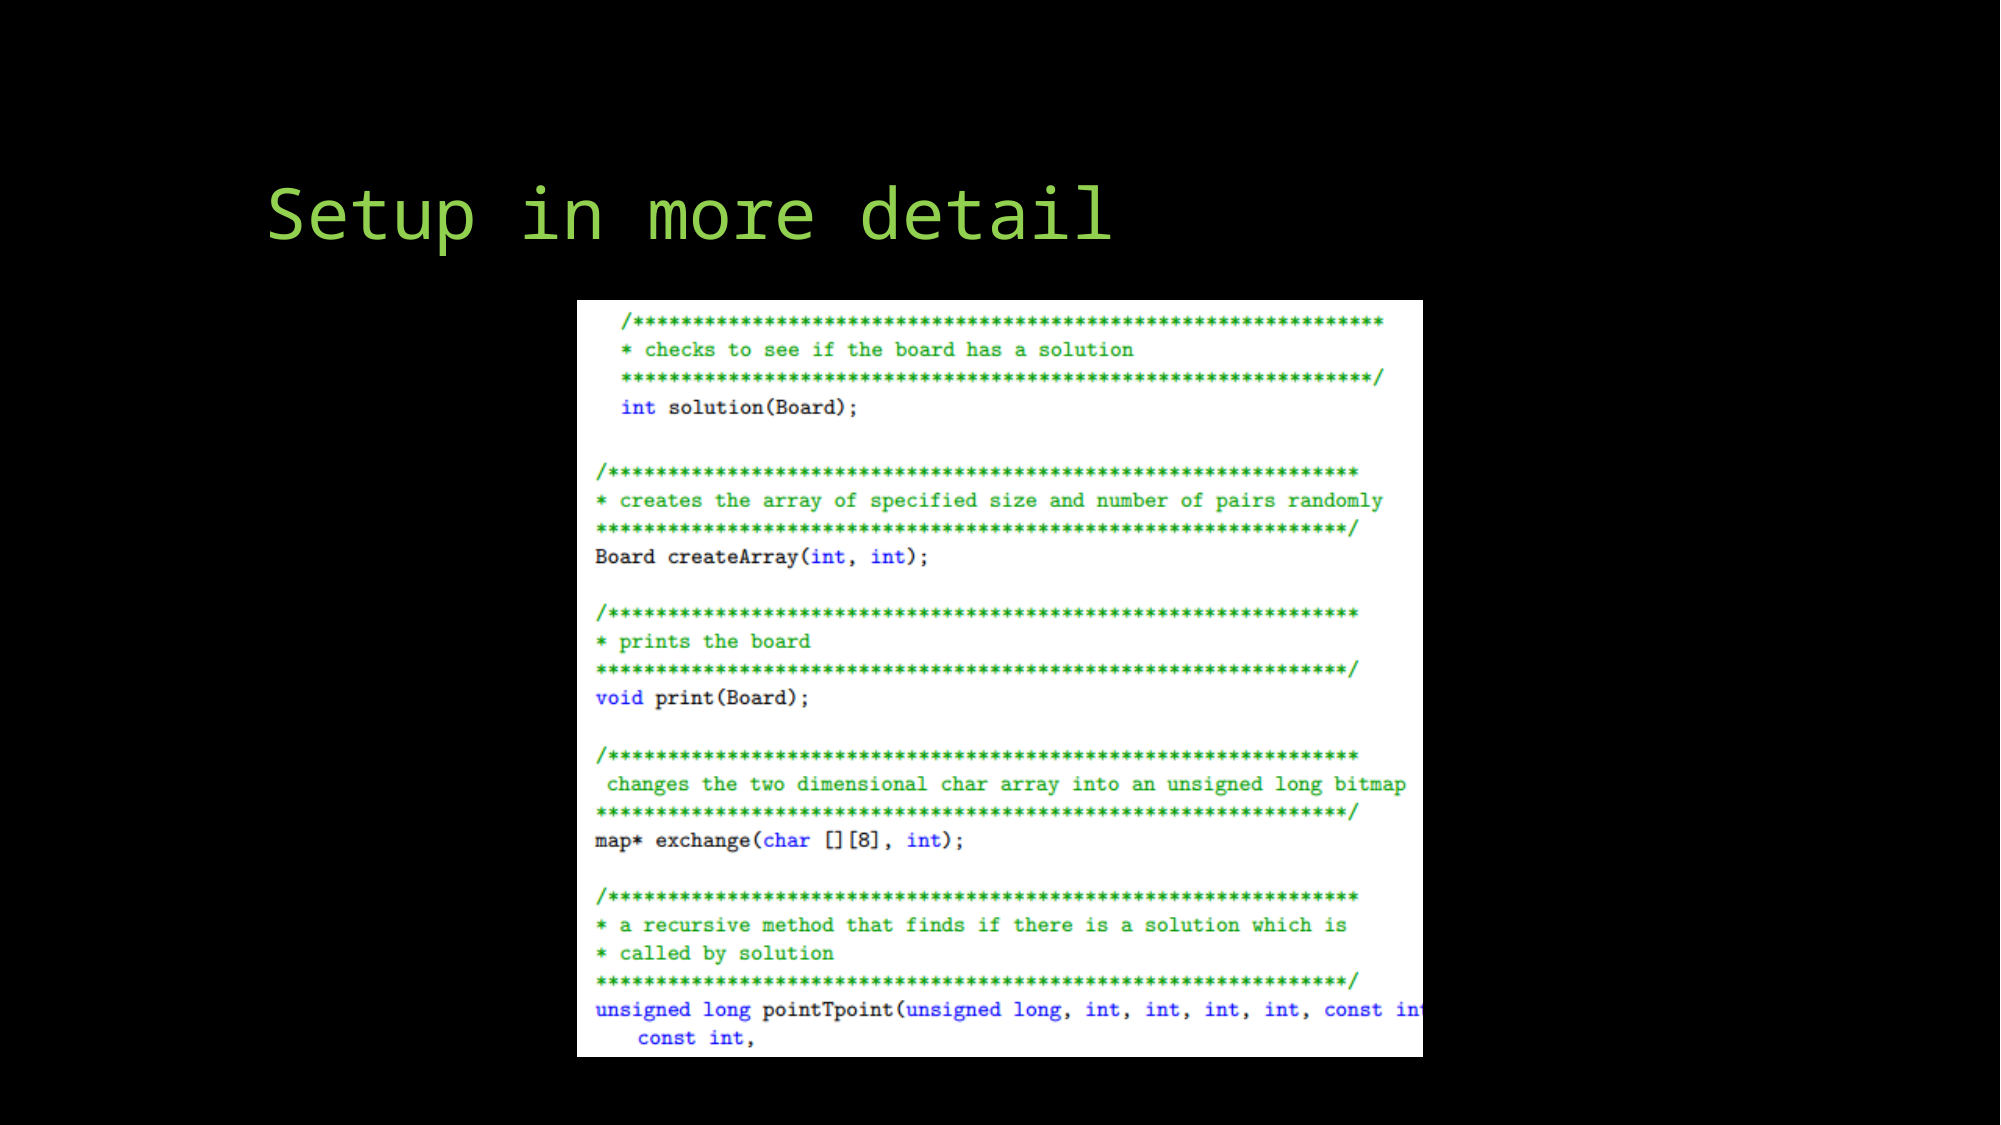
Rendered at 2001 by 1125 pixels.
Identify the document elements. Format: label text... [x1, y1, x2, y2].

title Setup in more detail [249, 75, 1750, 263]
picture [577, 424, 1423, 1057]
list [577, 299, 1423, 424]
